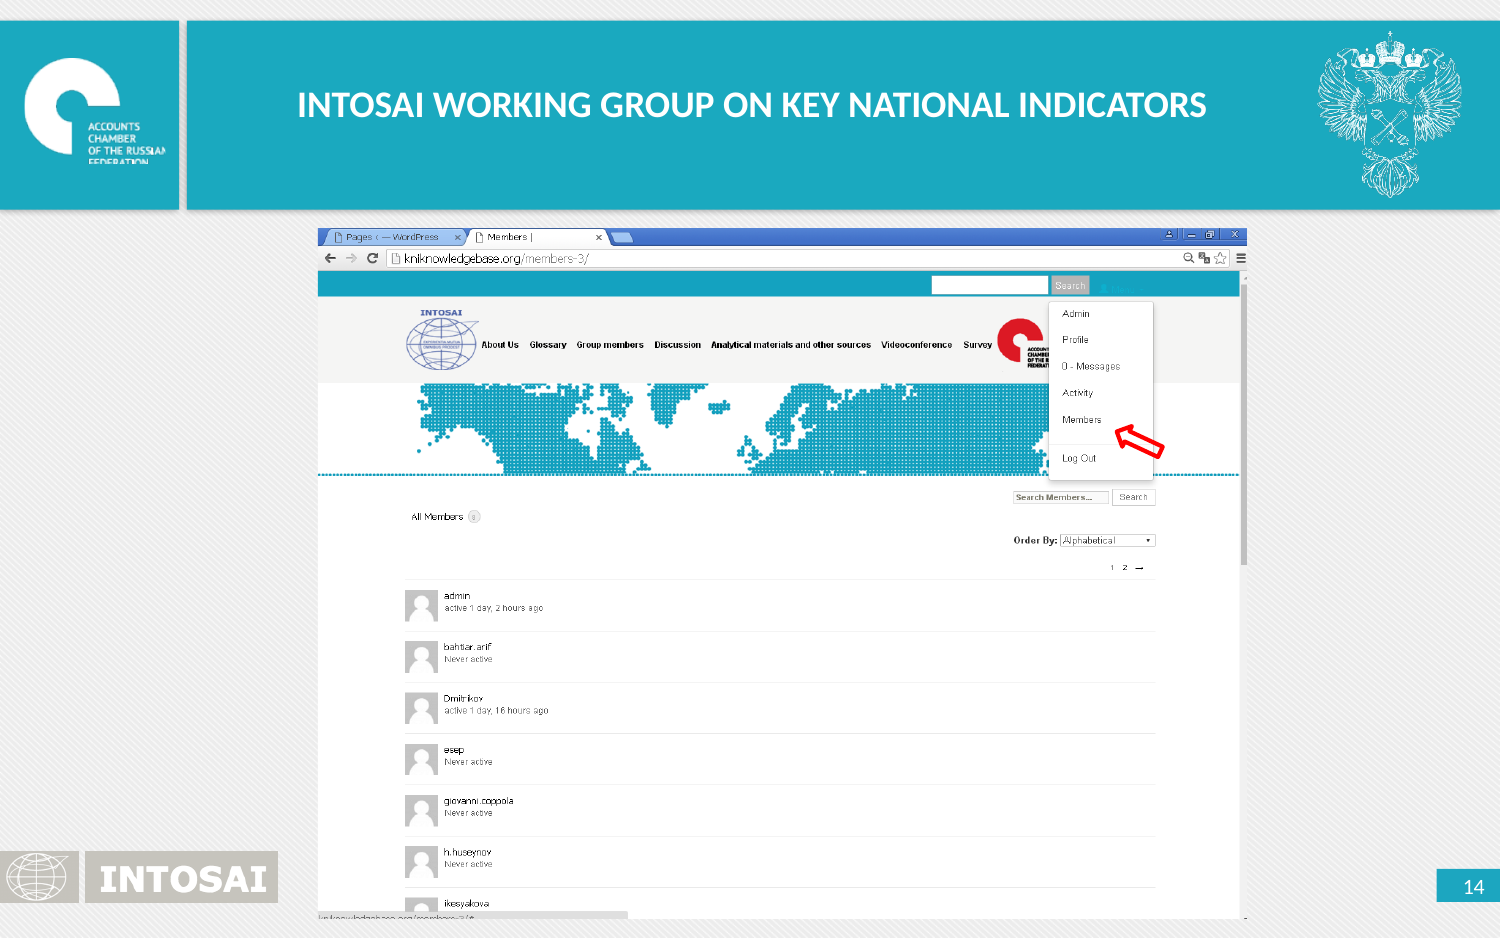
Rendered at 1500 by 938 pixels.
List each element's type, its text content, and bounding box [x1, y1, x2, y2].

text_box INTOSAI WORKING GROUP ON KEY NATIONAL INDICATORS [282, 72, 1265, 133]
picture [0, 0, 1500, 938]
